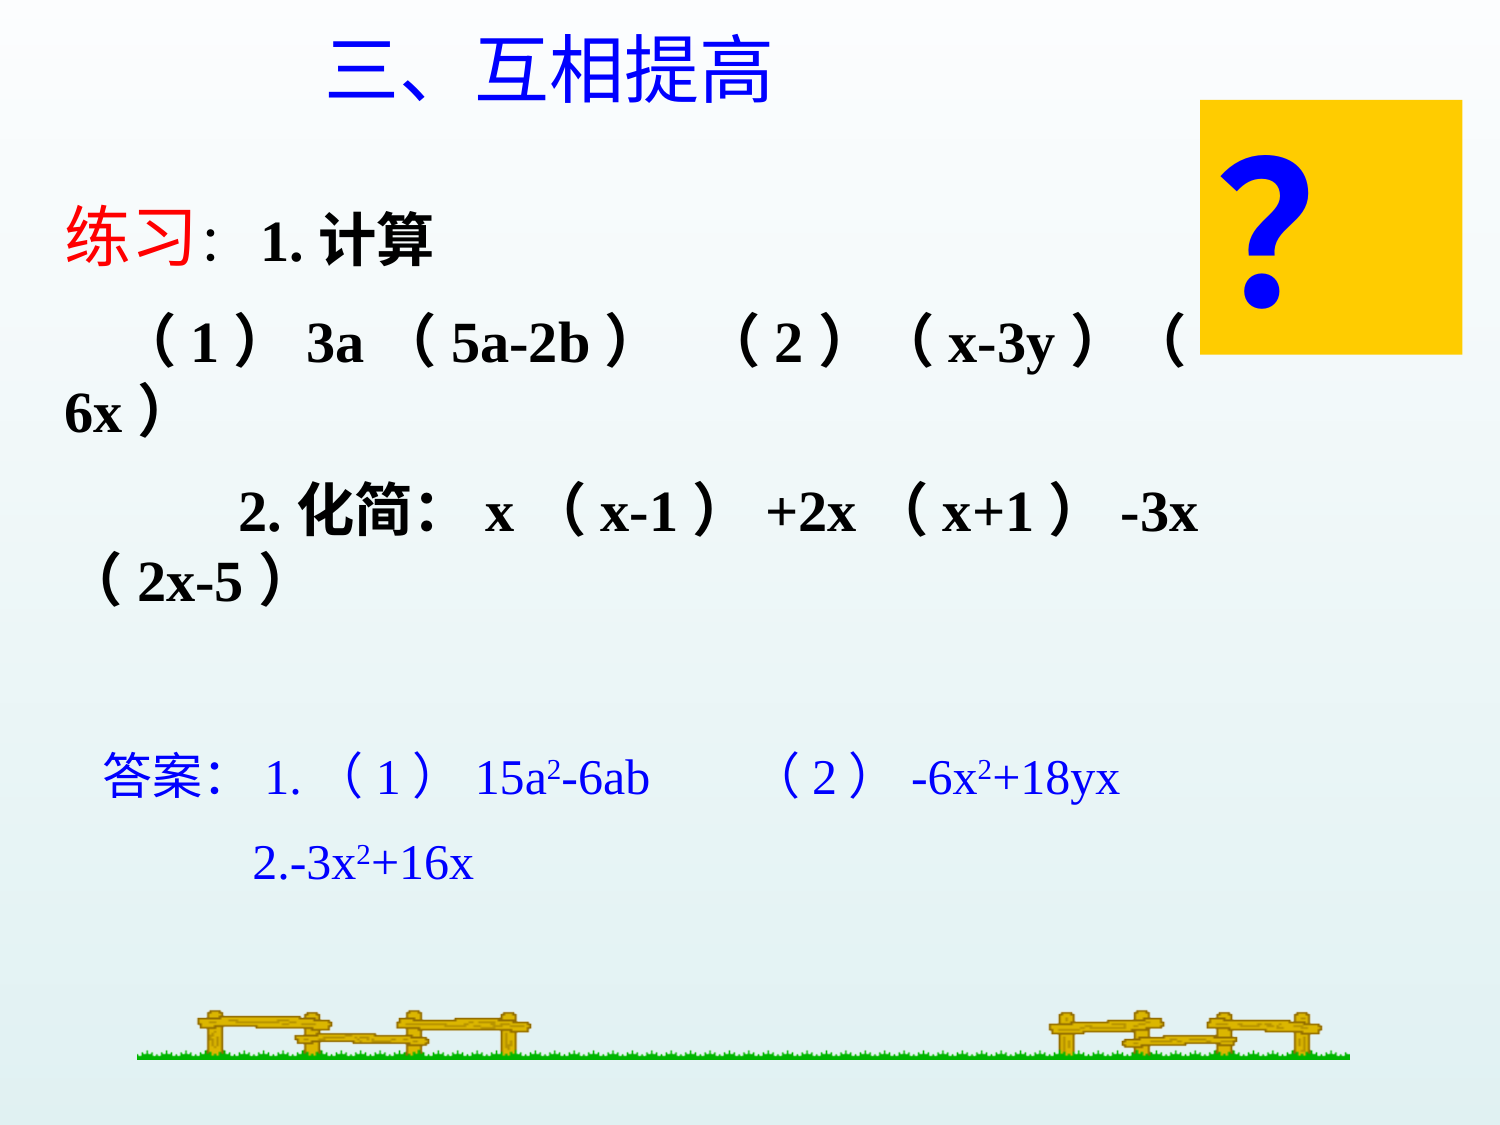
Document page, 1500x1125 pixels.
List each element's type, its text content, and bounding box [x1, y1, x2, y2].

text_box ？ [1200, 99, 1463, 355]
text_box 练习：1.计算 （1）3a（5a-2b） （2）（x-3y）（-6x） 2.化简：x（x-1）+2x（x+1）-3x（2x-5） [50, 187, 1288, 621]
picture [137, 974, 1351, 1060]
text_box 三、互相提高 [310, 15, 790, 120]
text_box 答案：1.（1）15a2-6ab （2）-6x2+18yx 2.-3x2+16x [87, 737, 1313, 898]
